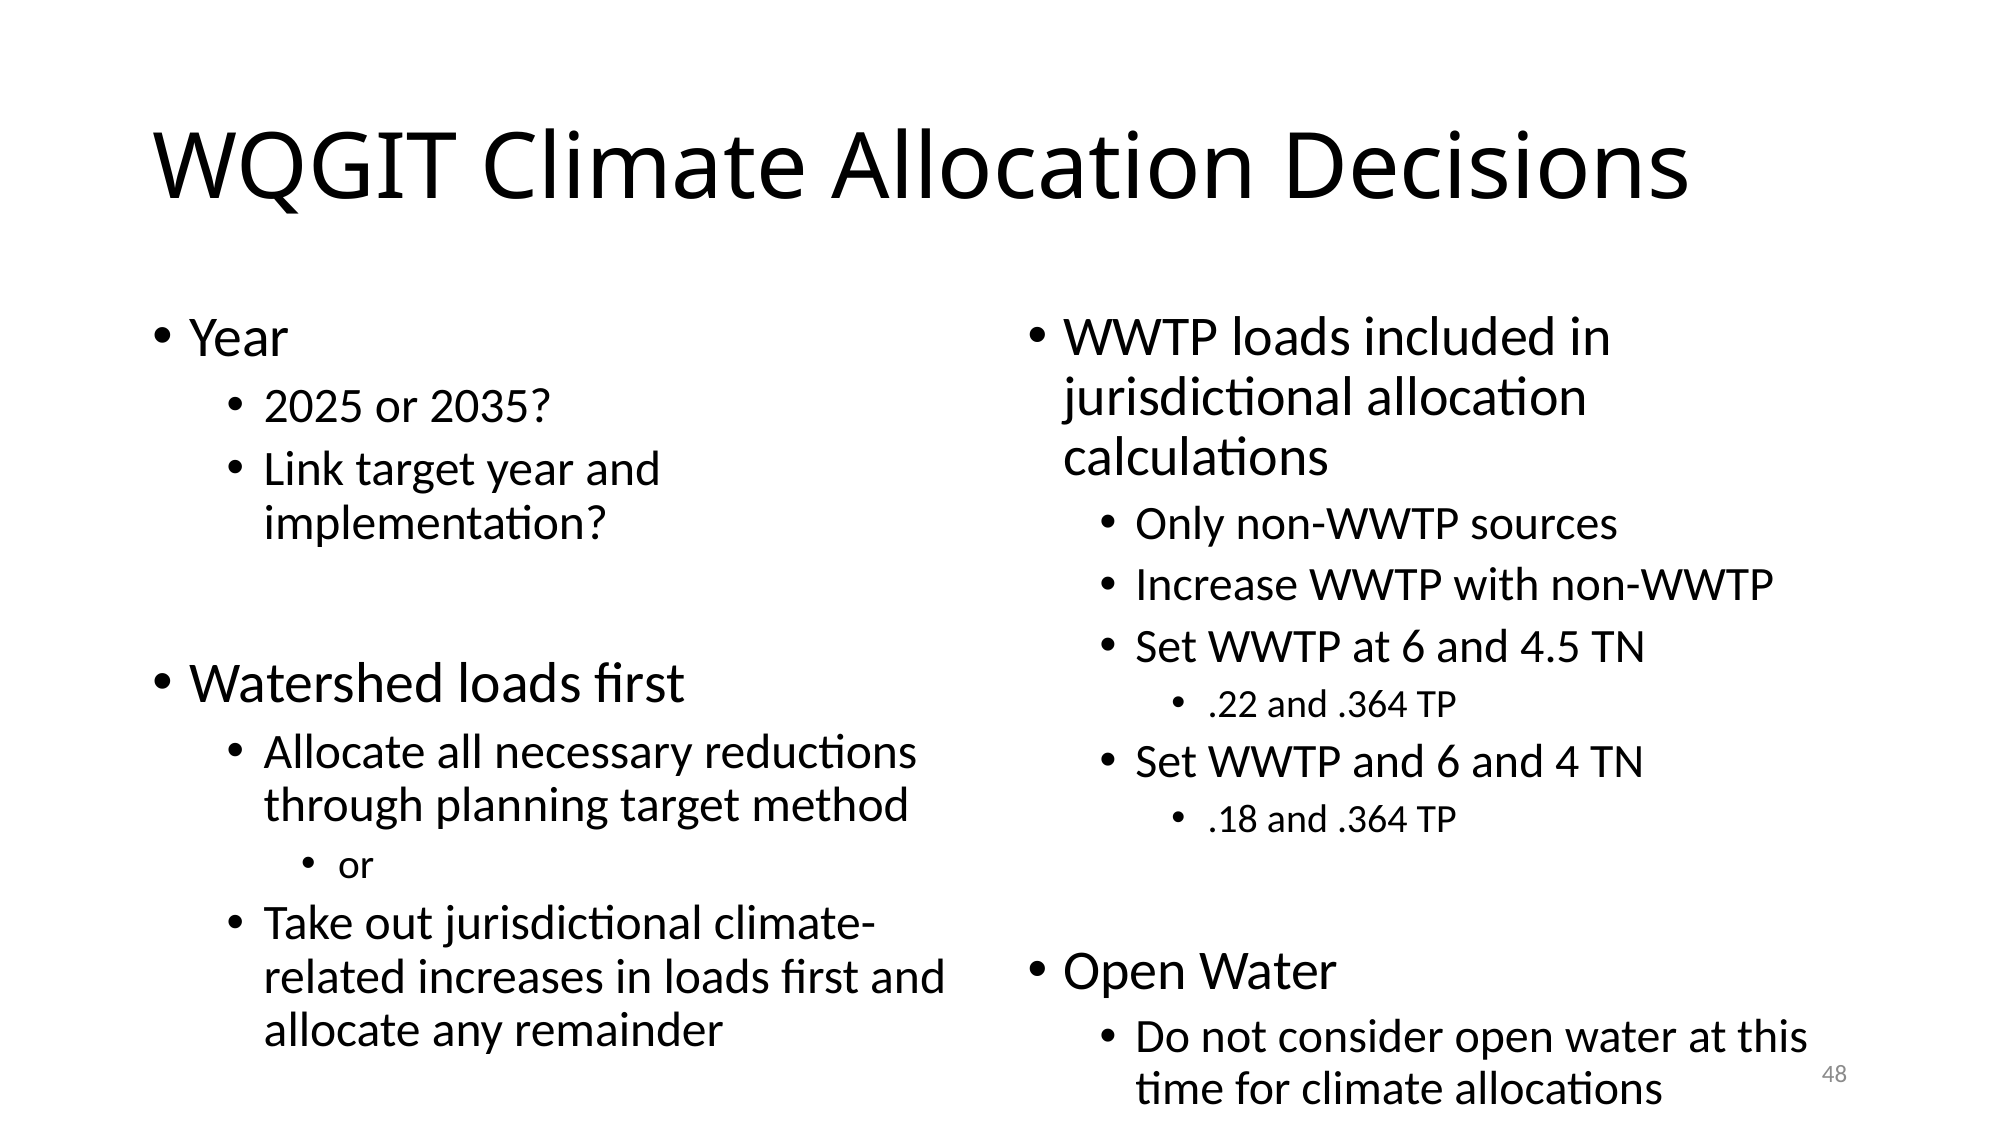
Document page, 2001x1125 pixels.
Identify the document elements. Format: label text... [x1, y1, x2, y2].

title WQGIT Climate Allocation Decisions [137, 59, 1863, 278]
list WWTP loads included in jurisdictional allocation calculations Only non-WWTP sources Increase WWTP with non-WWTP Set WWTP at 6 and 4.5 TN .22 and .364 TP Set WWTP and 6 and 4 TN .18 and .364 TP Open Water Do not consider open water at this time for climate allocations [1012, 299, 1863, 1125]
slide_number 48 [1412, 1042, 1863, 1103]
list Year 2025 or 2035? Link target year and implementation? Watershed loads first Allocate all necessary reductions through planning target method or Take out jurisdictional climate-related increases in loads first and allocate any remainder [137, 299, 988, 1066]
